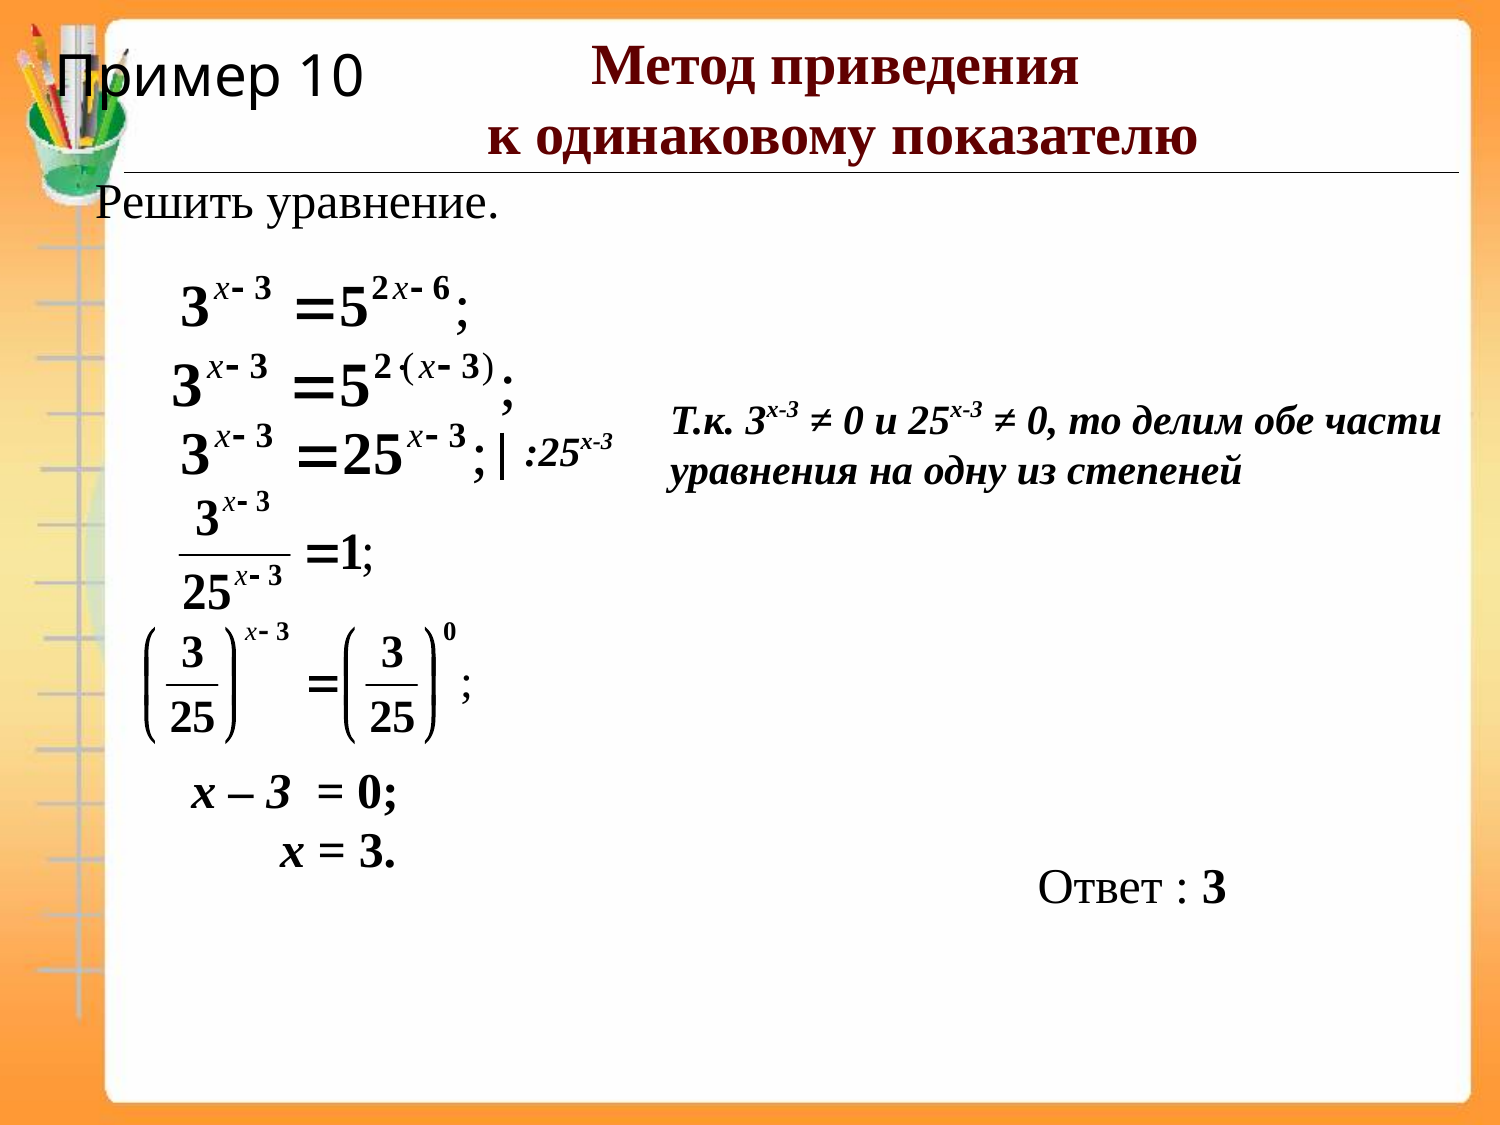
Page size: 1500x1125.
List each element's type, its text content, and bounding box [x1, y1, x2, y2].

text_box Метод приведения к одинаковому показателю [430, 19, 1256, 171]
text_box Т.к. 3х-3 ≠ 0 и 25х-3 ≠ 0, то делим обе части уравнения на одну из степеней [655, 385, 1483, 501]
text_box Ответ : 3 [1023, 845, 1242, 921]
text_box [135, 608, 479, 752]
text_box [170, 261, 481, 336]
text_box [170, 477, 381, 607]
text_box Решить уравнение. [79, 160, 552, 236]
text_box Пример 10 [39, 30, 380, 116]
picture [0, 0, 1500, 1125]
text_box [170, 408, 496, 501]
text_box х – 3 = 0; [176, 761, 427, 827]
text_box x = 3. [265, 810, 424, 886]
text_box :25х-3 [509, 417, 628, 483]
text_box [161, 337, 526, 433]
